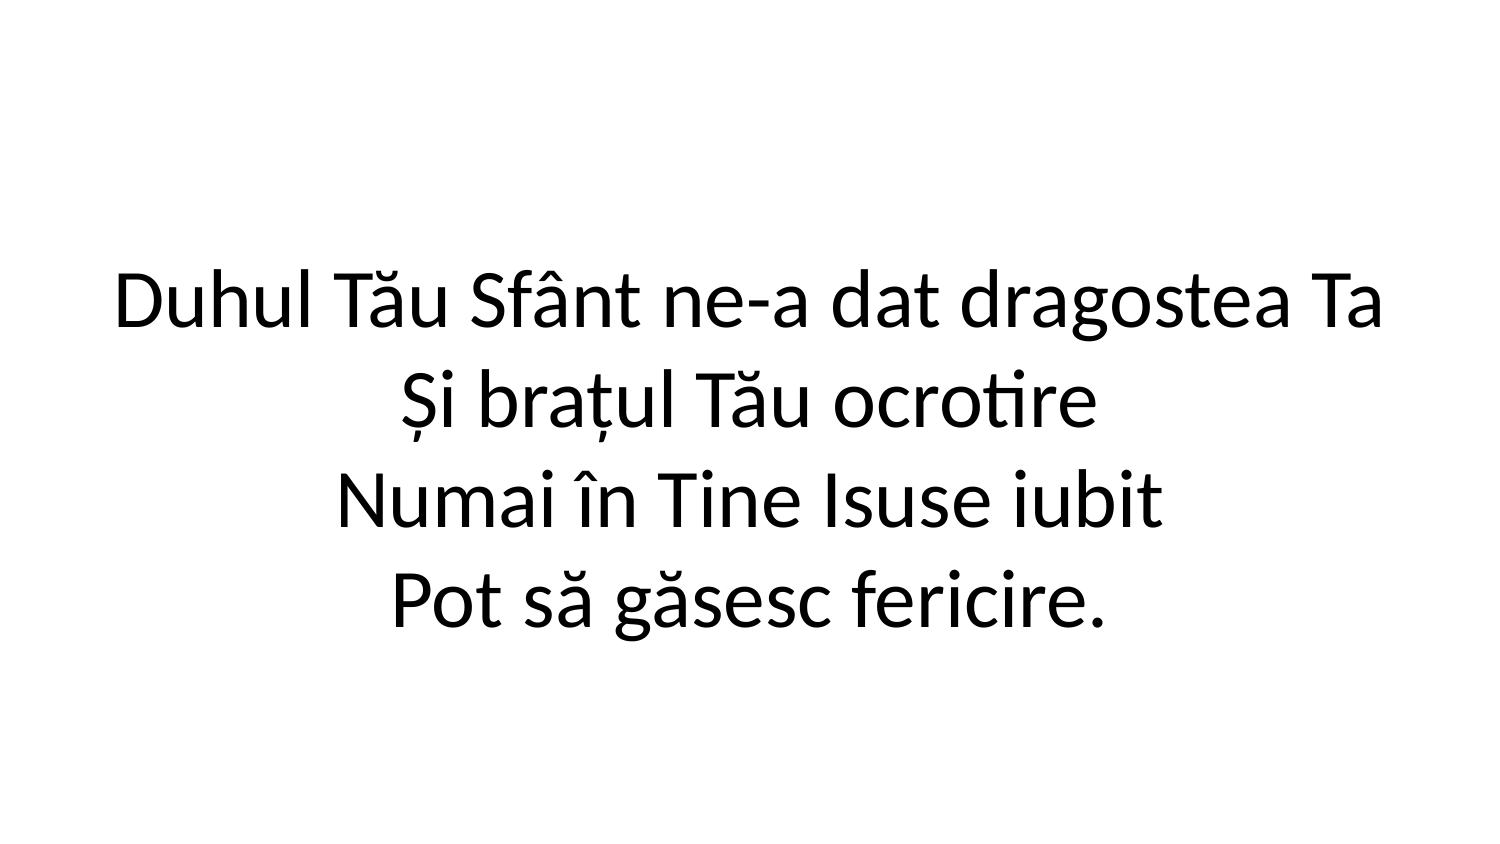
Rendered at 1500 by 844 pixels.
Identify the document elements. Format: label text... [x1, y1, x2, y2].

text_box Duhul Tău Sfânt ne-a dat dragostea Ta Și brațul Tău ocrotire Numai în Tine Isuse iubit Pot să găsesc fericire. [98, 192, 1402, 652]
